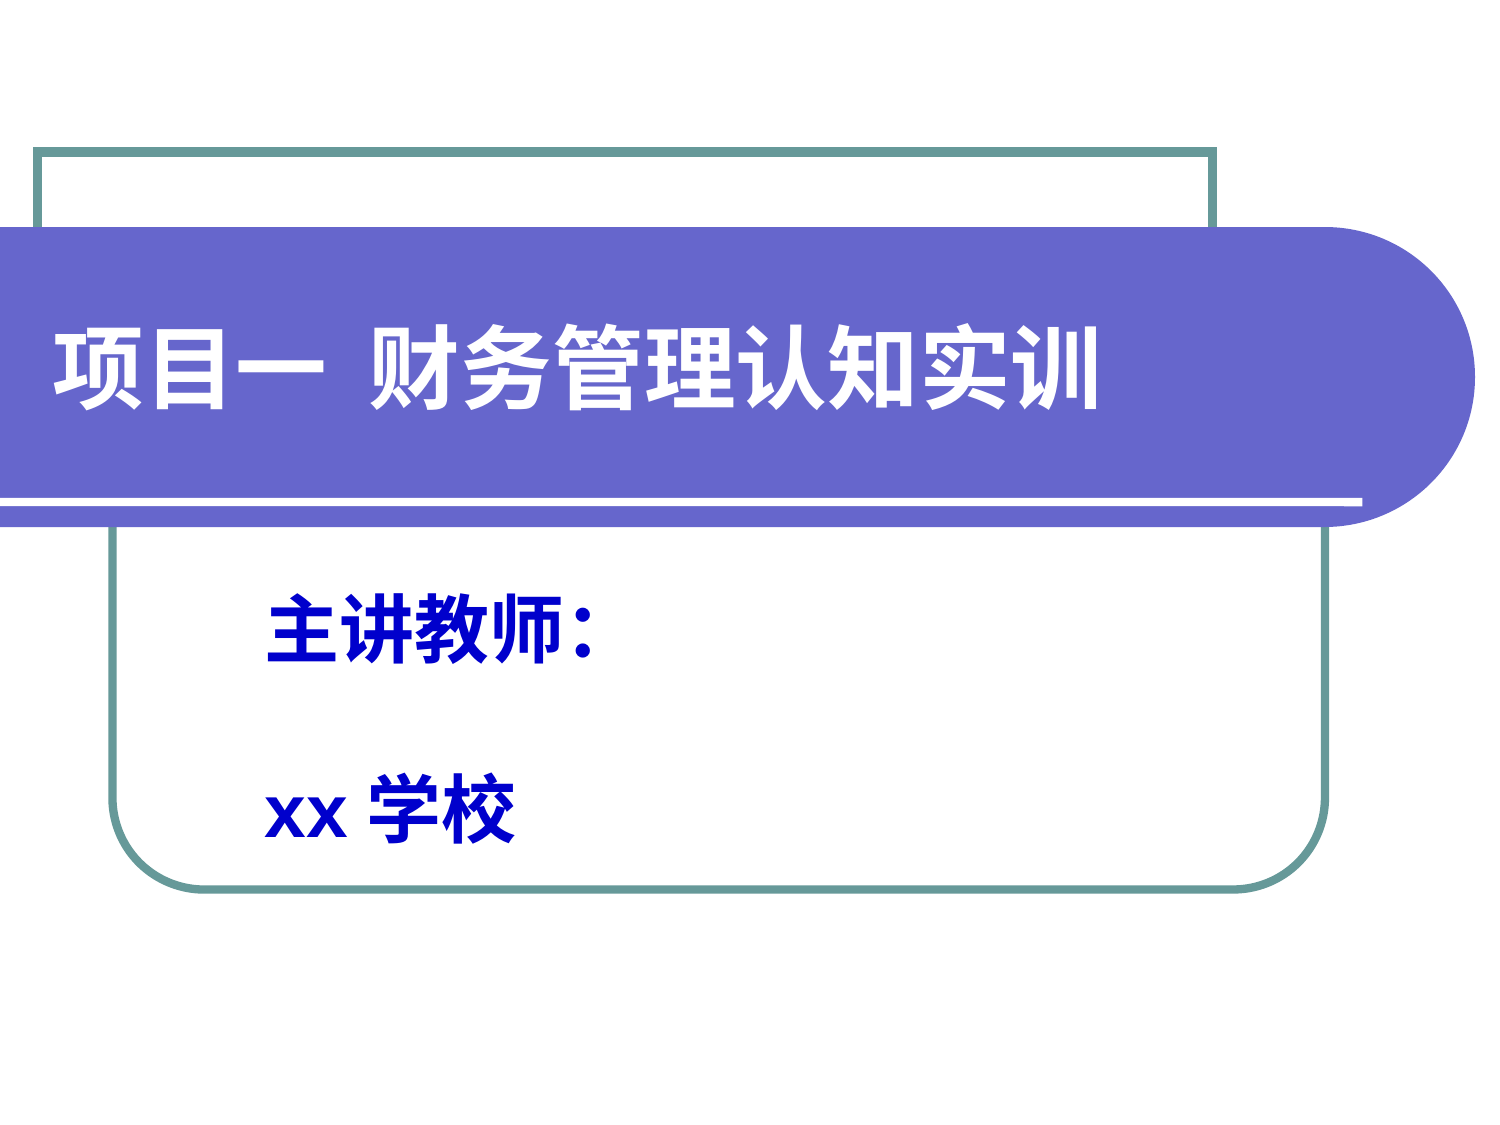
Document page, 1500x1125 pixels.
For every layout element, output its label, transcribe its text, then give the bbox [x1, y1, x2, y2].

title 项目一 财务管理认知实训 [37, 233, 1363, 499]
text_box 主讲教师： xx学校 [249, 574, 1013, 860]
